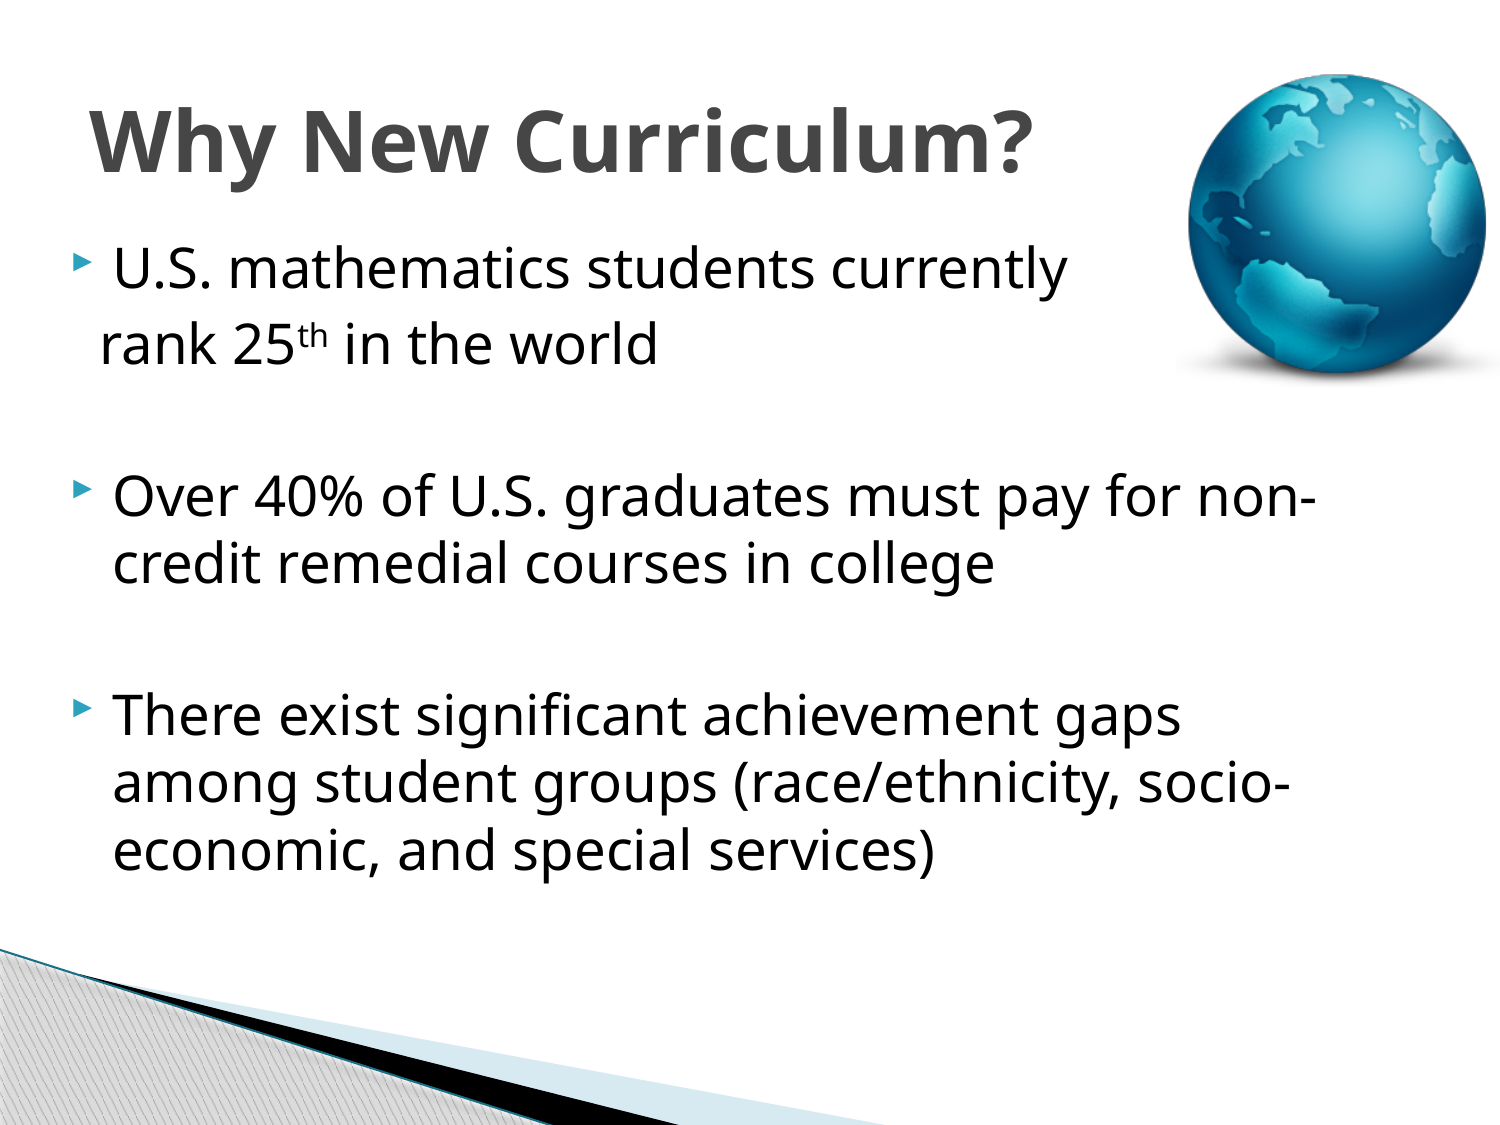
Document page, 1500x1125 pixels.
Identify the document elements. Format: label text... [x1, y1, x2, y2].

list U.S. mathematics students currently rank 25th in the world Over 40% of U.S. graduates must pay for non-credit remedial courses in college There exist significant achievement gaps among student groups (race/ethnicity, socio-economic, and special services) [37, 224, 1388, 968]
title Why New Curriculum? [75, 45, 1425, 233]
picture [1175, 62, 1500, 387]
